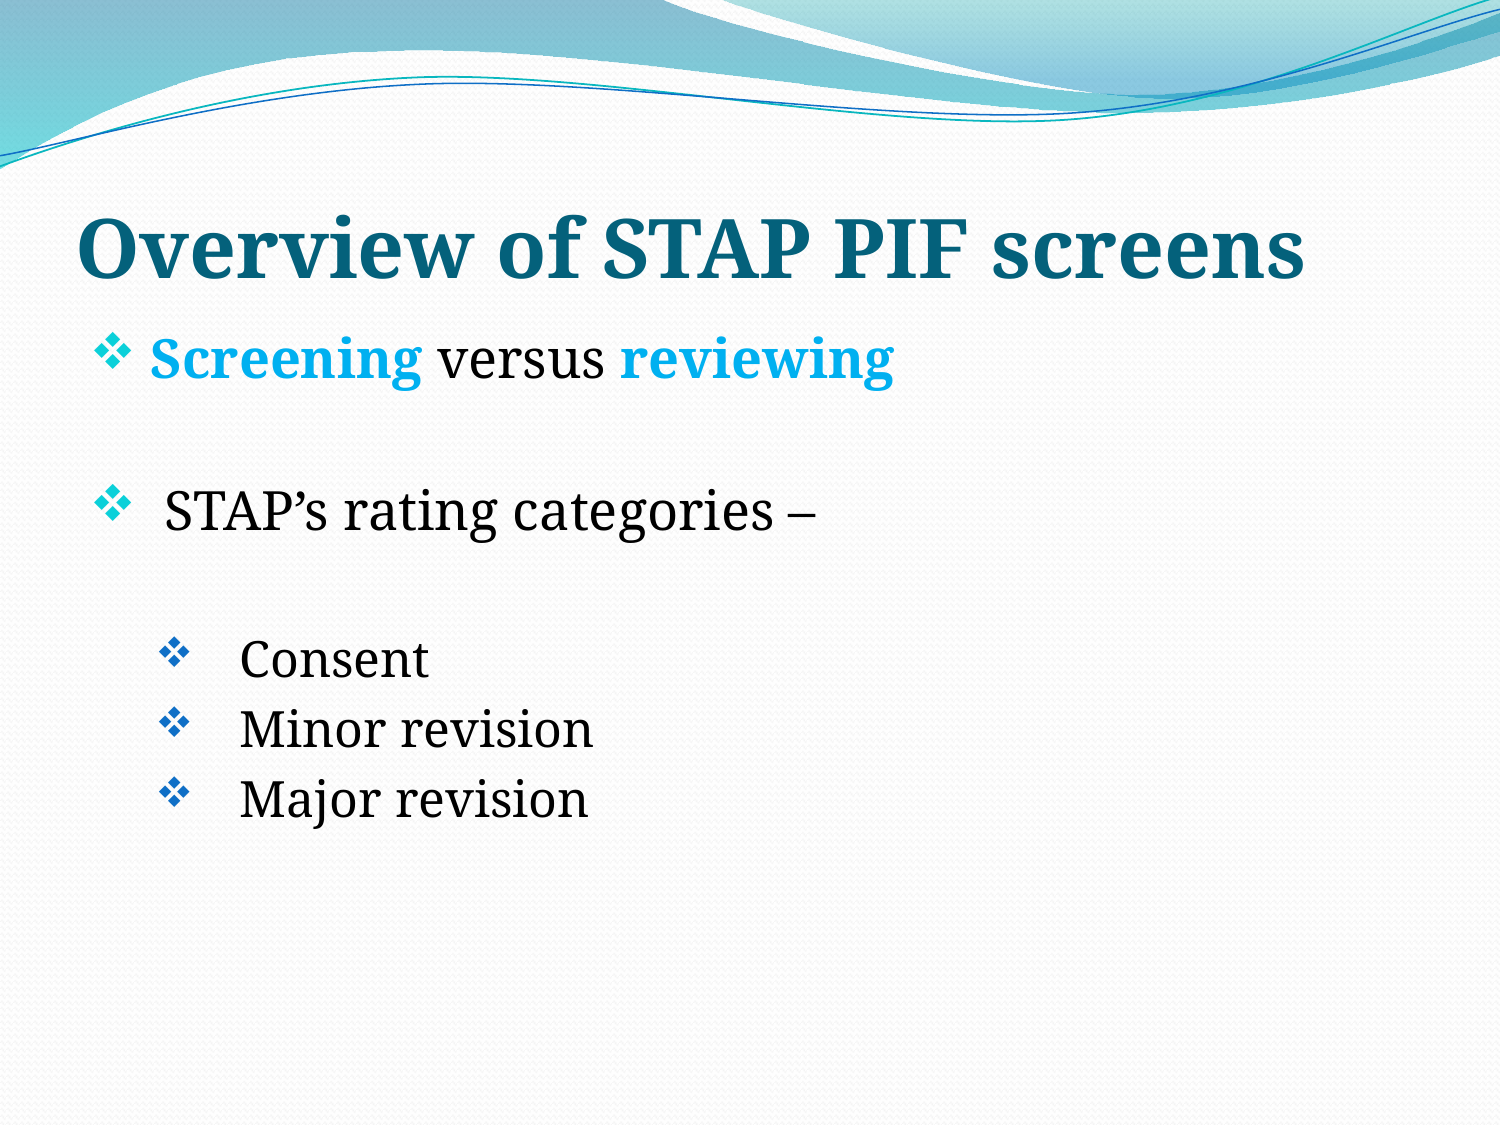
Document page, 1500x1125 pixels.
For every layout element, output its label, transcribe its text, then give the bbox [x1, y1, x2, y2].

title Overview of STAP PIF screens [75, 115, 1425, 303]
list Screening versus reviewing STAP’s rating categories – Consent Minor revision Major revision [75, 317, 1425, 1038]
